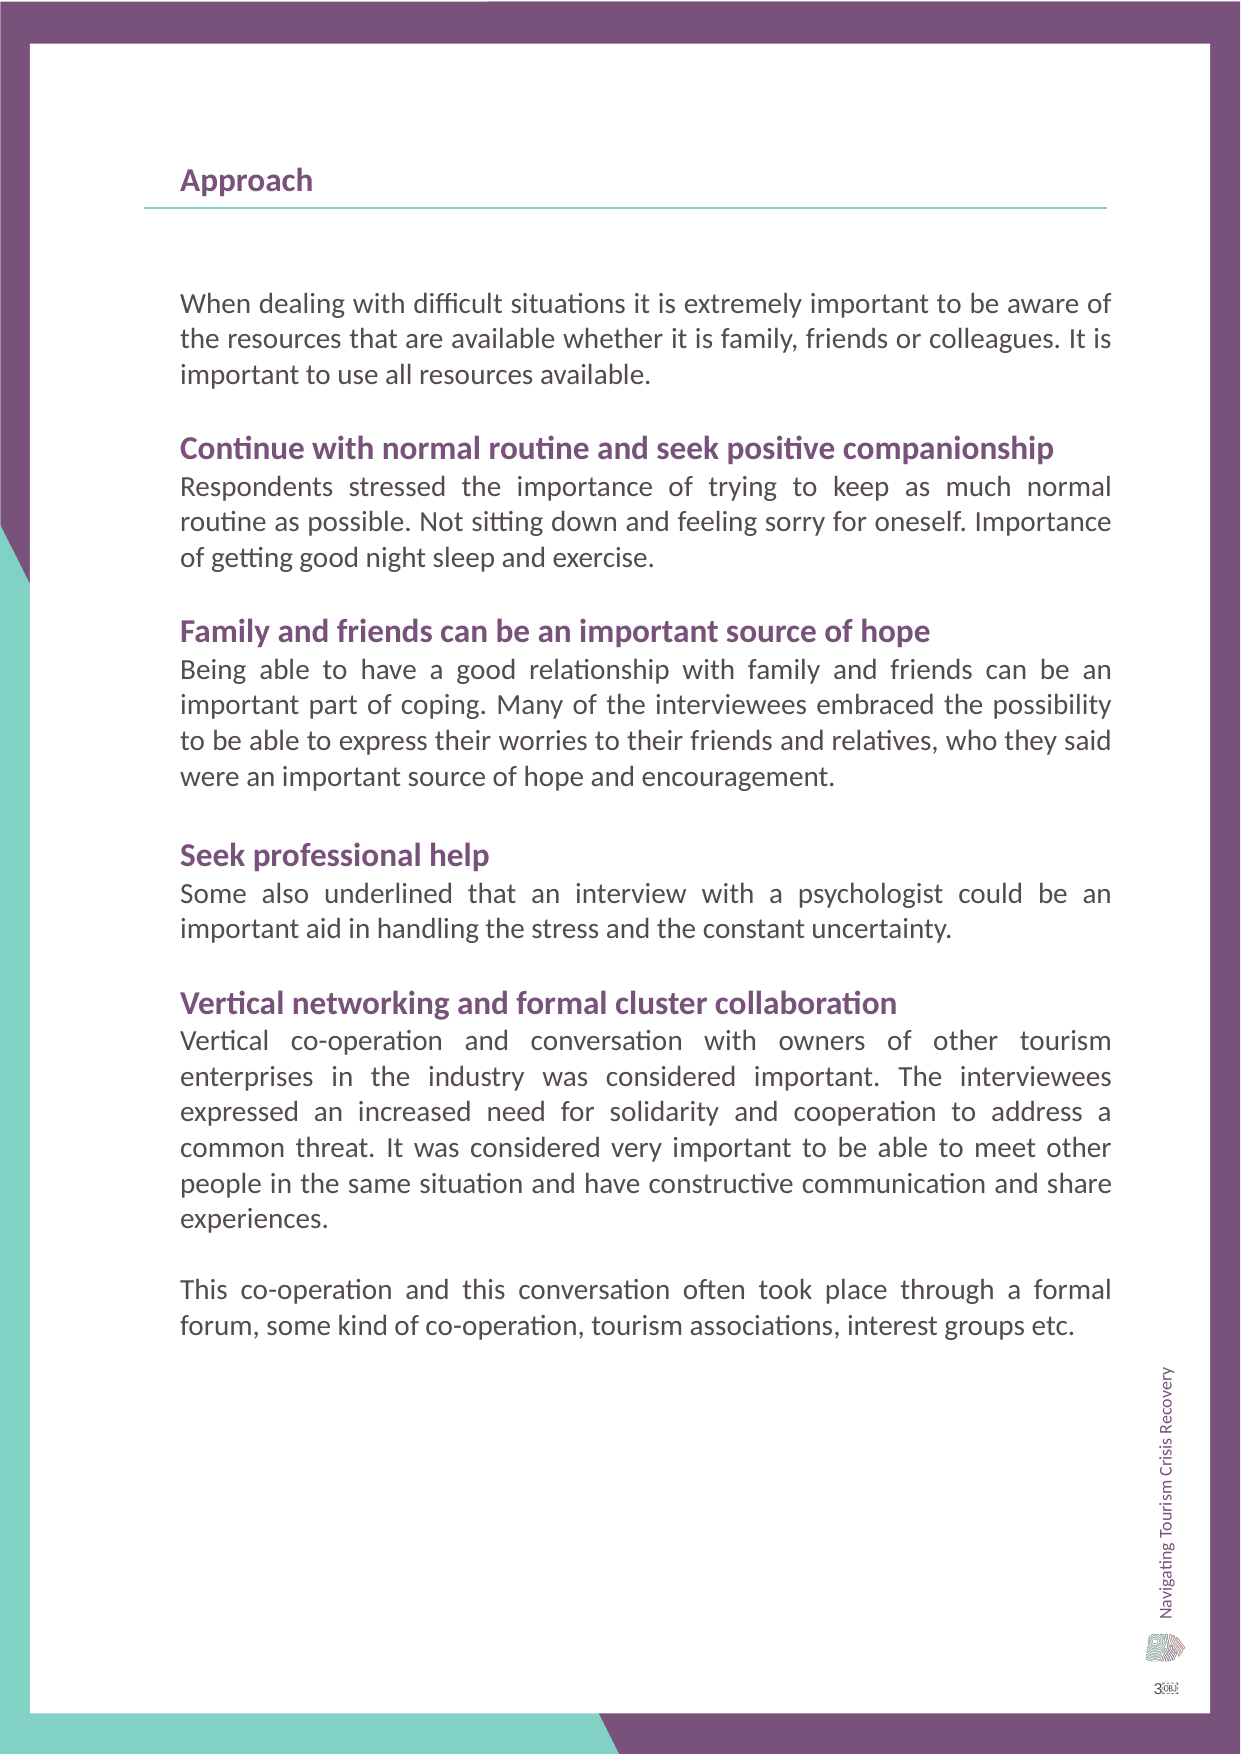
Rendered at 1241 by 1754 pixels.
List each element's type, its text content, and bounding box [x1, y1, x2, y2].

list When dealing with difficult situations it is extremely important to be aware of the resources that are available whether it is family, friends or colleagues. It is important to use all resources available. Continue with normal routine and seek positive companionship Respondents stressed the importance of trying to keep as much normal routine as possible. Not sitting down and feeling sorry for oneself. Importance of getting good night sleep and exercise. Family and friends can be an important source of hope Being able to have a good relationship with family and friends can be an important part of coping. Many of the interviewees embraced the possibility to be able to express their worries to their friends and relatives, who they said were an important source of hope and encouragement. Seek professional help Some also underlined that an interview with a psychologist could be an important aid in handling the stress and the constant uncertainty. Vertical networking and formal cluster collaboration Vertical co-operation and conversation with owners of other tourism enterprises in the industry was considered important. The interviewees expressed an increased need for solidarity and cooperation to address a common threat. It was considered very important to be able to meet other people in the same situation and have constructive communication and share experiences. This co-operation and this conversation often took place through a formal forum, some kind of co-operation, tourism associations, interest groups etc. [165, 240, 1128, 1648]
picture [1142, 1631, 1189, 1667]
list Approach [165, 147, 1128, 209]
